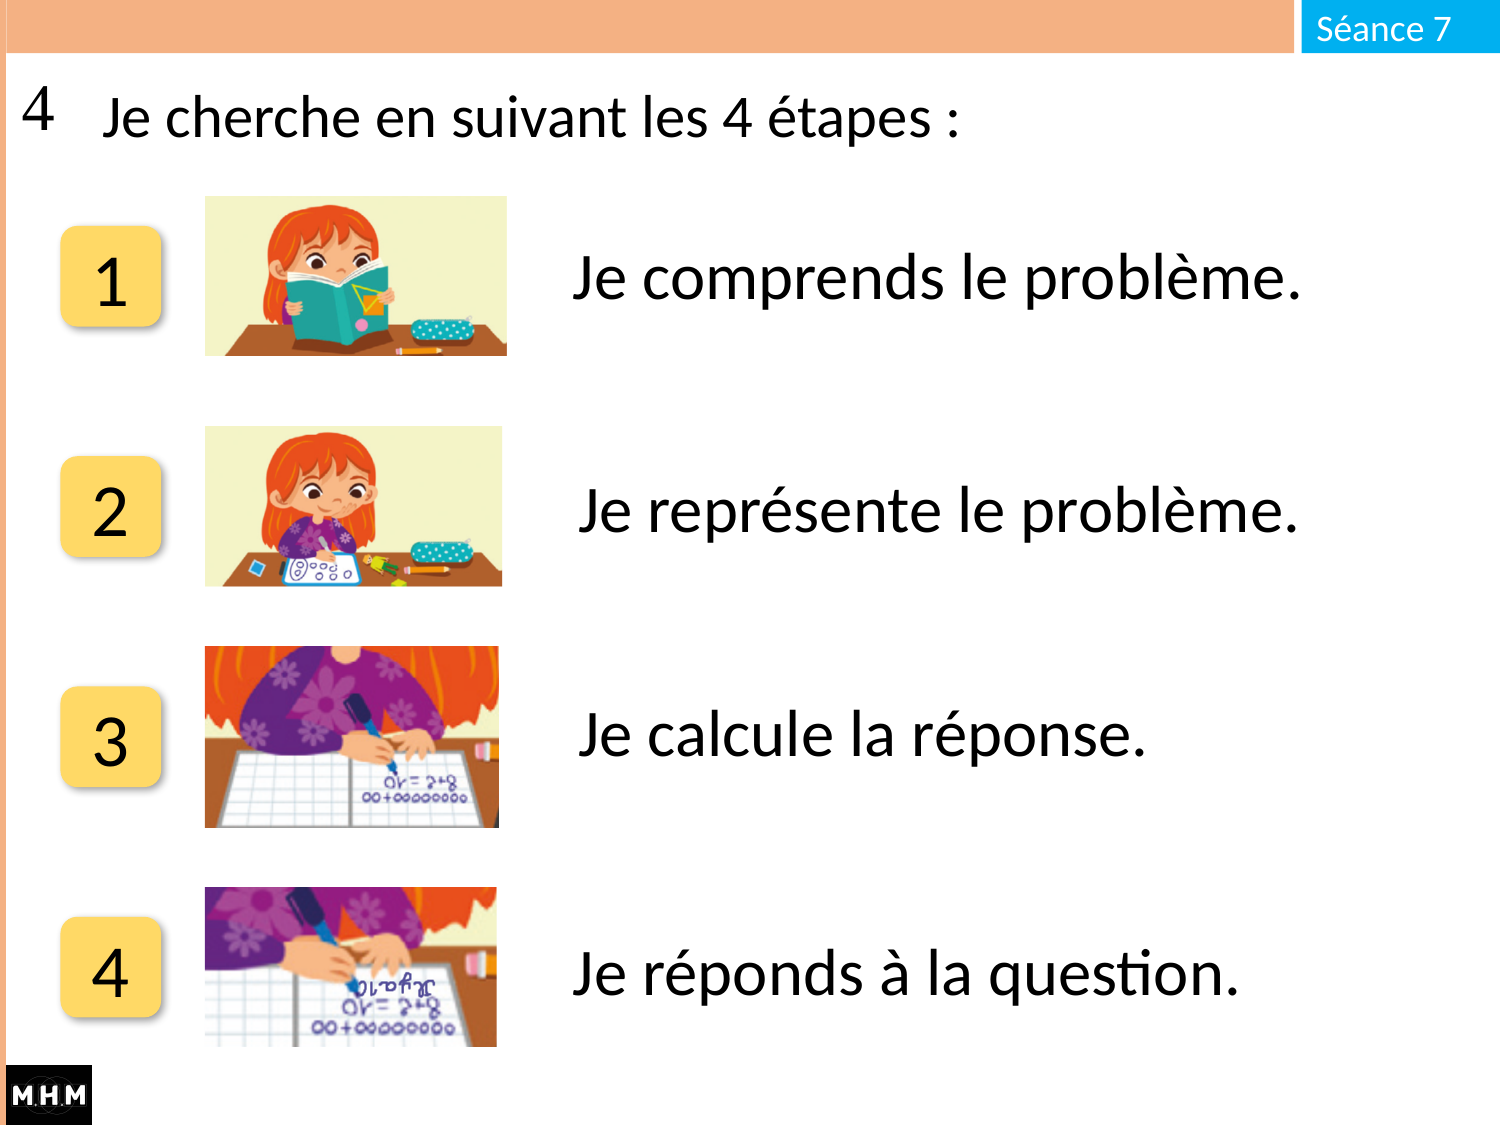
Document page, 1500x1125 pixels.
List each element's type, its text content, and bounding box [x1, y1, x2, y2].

text_box Je calcule la réponse. [563, 682, 1415, 777]
text_box 2 [59, 455, 163, 558]
picture [204, 646, 499, 828]
text_box Je comprends le problème. [558, 225, 1325, 321]
picture [204, 196, 515, 356]
text_box 3 [59, 685, 163, 789]
picture [6, 1065, 92, 1125]
text_box 1 [59, 224, 163, 328]
text_box 4 [59, 915, 163, 1019]
text_box Je représente le problème. [563, 458, 1324, 554]
picture [204, 887, 497, 1047]
text_box Je réponds à la question. [558, 921, 1409, 1017]
picture [204, 426, 503, 587]
title Je cherche en suivant les 4 étapes : [87, 32, 1382, 158]
